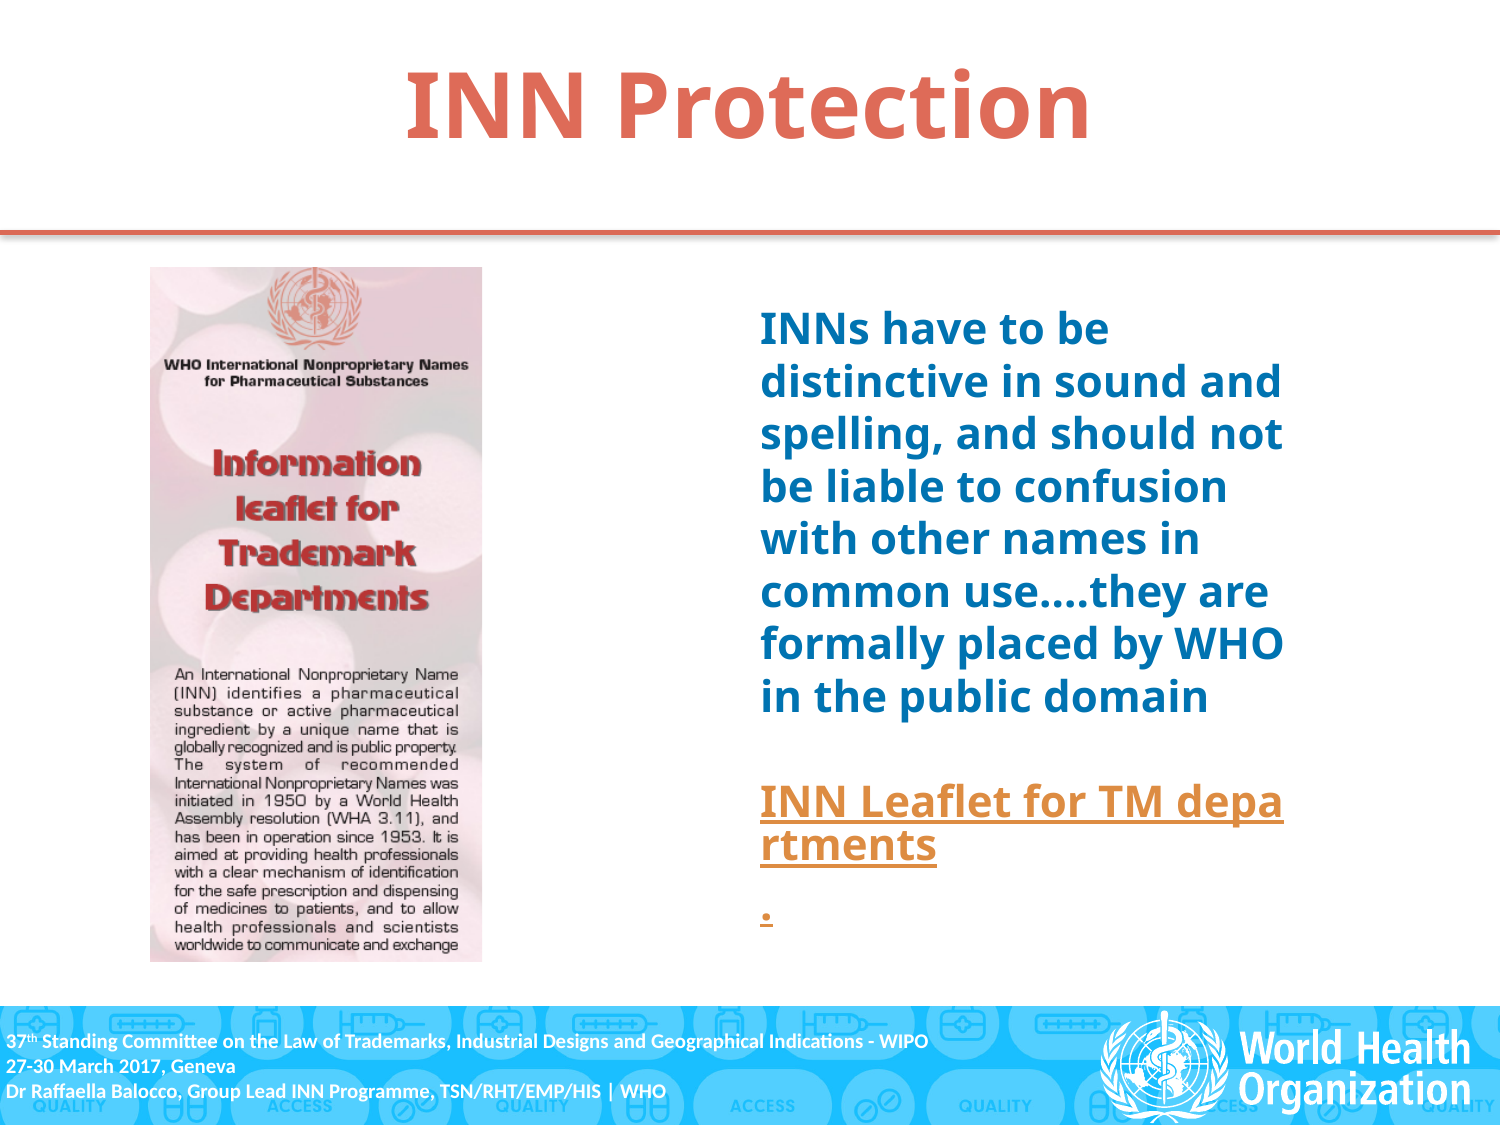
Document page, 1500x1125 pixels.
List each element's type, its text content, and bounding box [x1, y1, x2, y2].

picture [149, 266, 483, 962]
text_box INNs have to be distinctive in sound and spelling, and should not be liable to confusion with other names in common use….they are formally placed by WHO in the public domain INN Leaflet for TM departments. [747, 294, 1314, 899]
picture [0, 1006, 1500, 1125]
title INN Protection [0, 0, 1500, 204]
